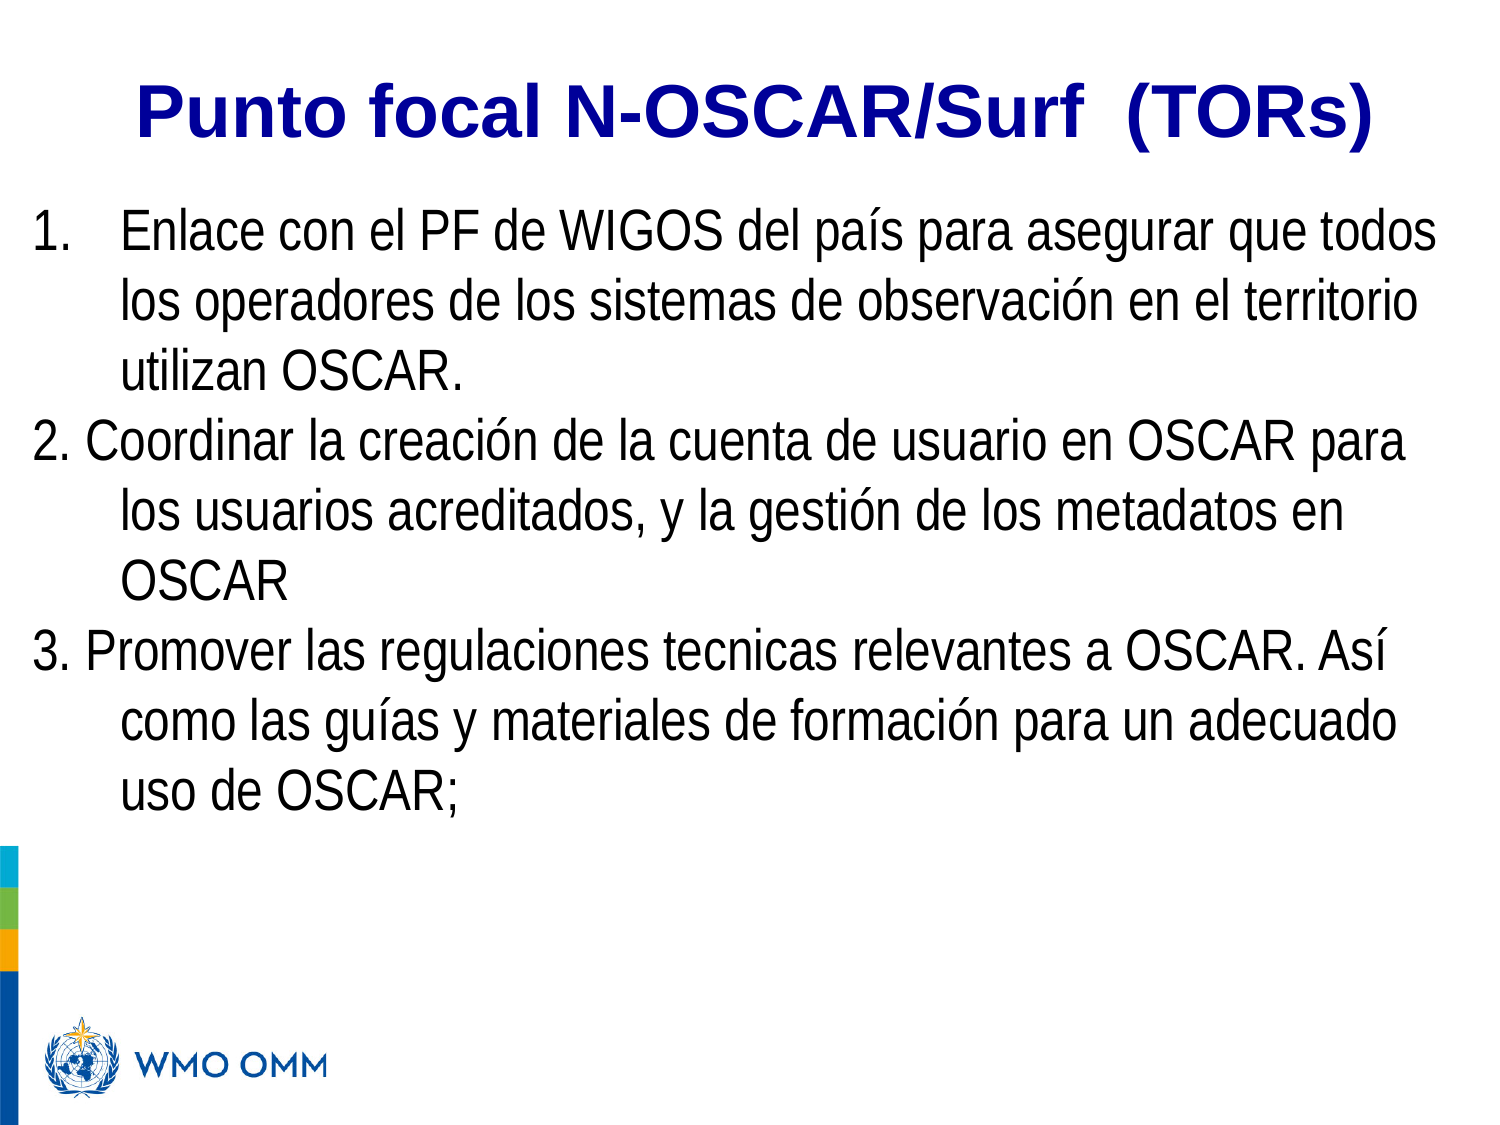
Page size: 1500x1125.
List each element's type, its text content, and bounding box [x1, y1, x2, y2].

picture [0, 853, 327, 1125]
text_box Enlace con el PF de WIGOS del país para asegurar que todos los operadores de los sistemas de observación en el territorio utilizan OSCAR. 2. Coordinar la creación de la cuenta de usuario en OSCAR para los usuarios acreditados, y la gestión de los metadatos en OSCAR 3. Promover las regulaciones tecnicas relevantes a OSCAR. Así como las guías y materiales de formación para un adecuado uso de OSCAR; [17, 184, 1471, 1047]
title Punto focal N-OSCAR/Surf (TORs) [41, 42, 1471, 173]
